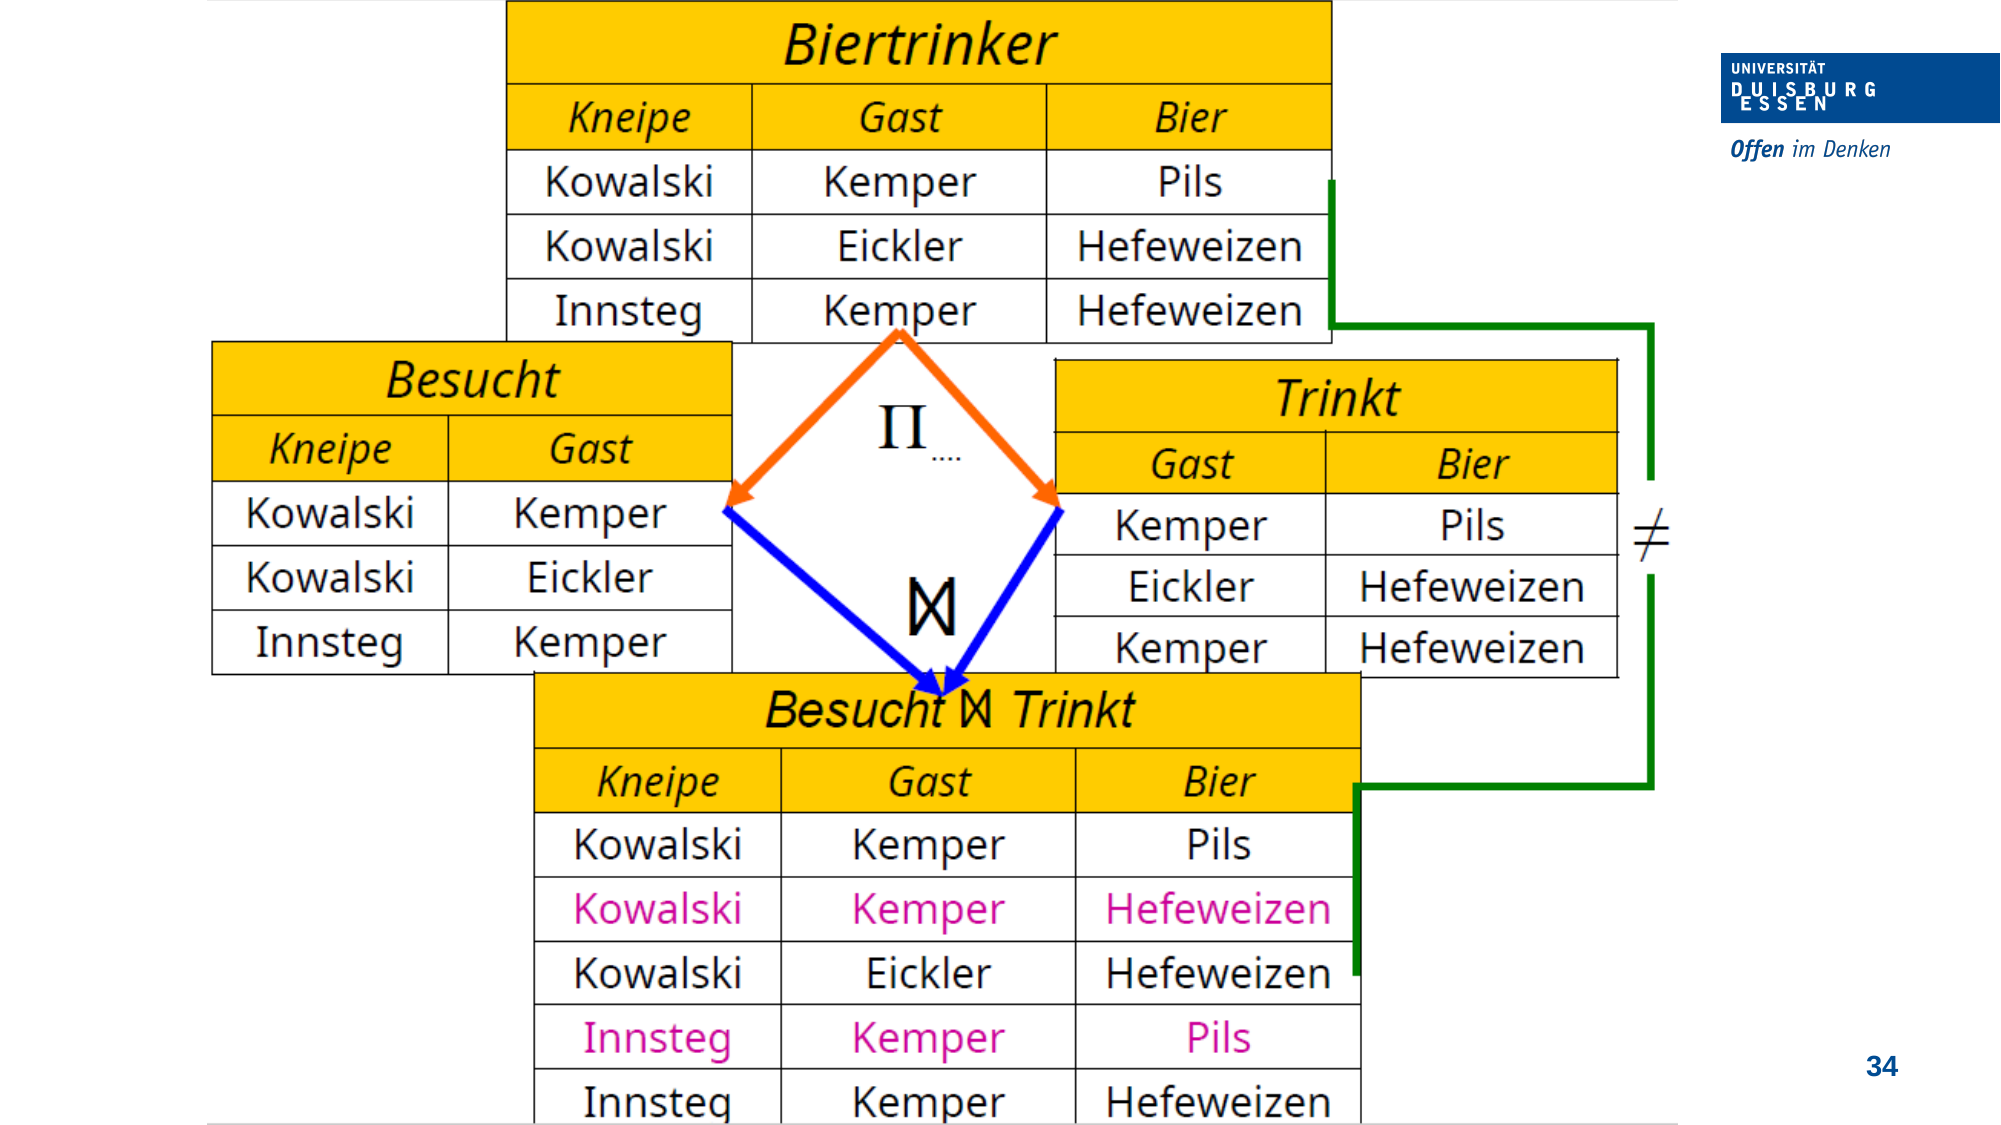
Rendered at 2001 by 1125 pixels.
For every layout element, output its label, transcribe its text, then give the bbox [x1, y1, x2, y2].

picture [207, 0, 1678, 1125]
picture [1721, 53, 2000, 162]
slide_number 34 [1678, 1039, 1914, 1081]
